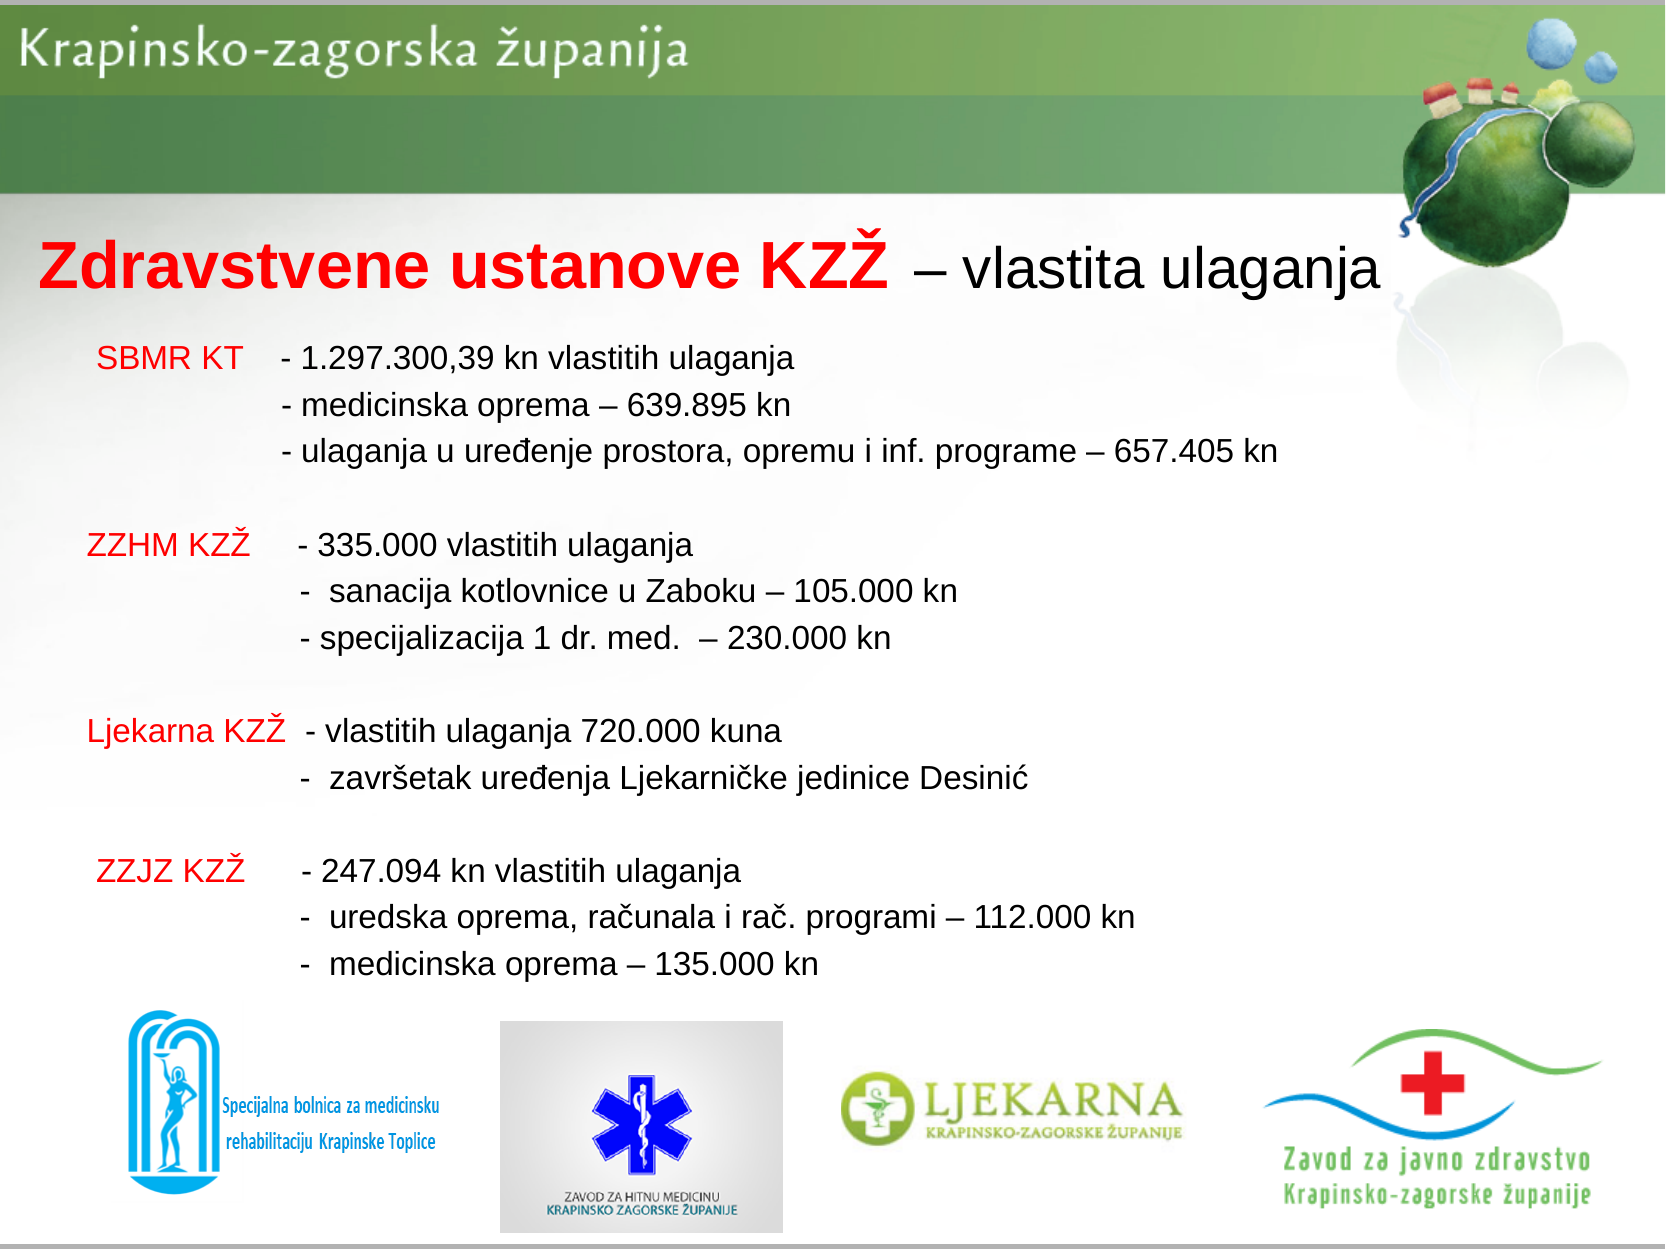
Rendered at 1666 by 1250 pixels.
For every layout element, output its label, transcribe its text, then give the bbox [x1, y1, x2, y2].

title Zdravstvene ustanove KZŽ – vlastita ulaganja [23, 93, 1541, 281]
picture [0, 5, 1666, 1244]
picture [500, 1021, 783, 1233]
picture [110, 1000, 449, 1203]
picture [841, 1028, 1188, 1184]
subtitle SBMR KT - 1.297.300,39 kn vlastitih ulaganja - medicinska oprema – 639.895 kn - ulaganja u uređenje prostora, opremu i inf. programe – 657.405 kn ZZHM KZŽ - 335.000 vlastitih ulaganja - sanacija kotlovnice u Zaboku – 105.000 kn - specijalizacija 1 dr. med. – 230.000 kn Ljekarna KZŽ - vlastitih ulaganja 720.000 kuna - završetak uređenja Ljekarničke jedinice Desinić ZZJZ KZŽ - 247.094 kn vlastitih ulaganja - uredska oprema, računala i rač. programi – 112.000 kn - medicinska oprema – 135.000 kn [23, 281, 1610, 1250]
